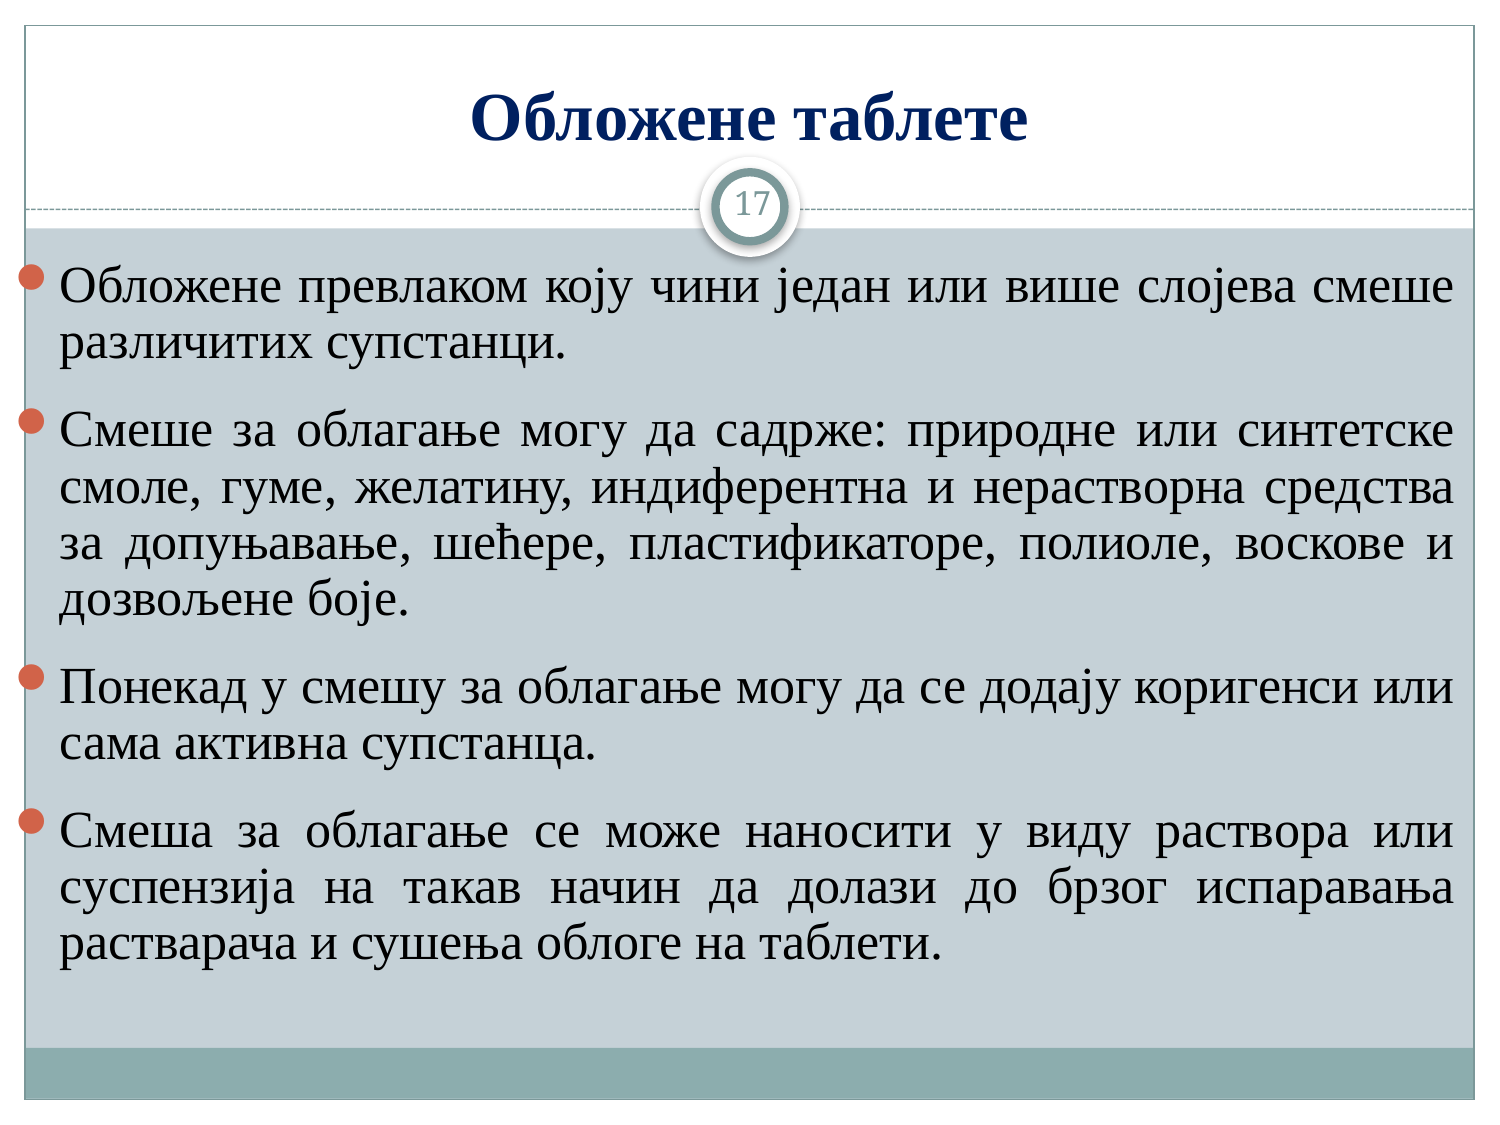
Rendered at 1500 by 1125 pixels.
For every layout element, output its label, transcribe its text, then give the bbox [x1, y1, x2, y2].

list Обложене превлаком коју чини један или више слојева смеше различитих супстанци. Смеше за облагање могу да садрже: природне или синтетске смоле, гуме, желатину, индиферентна и нерастворна средства за допуњавање, шећере, пластификаторе, полиоле, воскове и дозвољене боје. Понекад у смешу за облагање могу да се додају коригенси или сама активна супстанца. Смеша за облагање се може наносити у виду раствора или суспензија на такав начин да долази до брзог испаравања растварача и сушења облоге на таблети. [0, 250, 1471, 1083]
title Обложене таблете [49, 37, 1450, 162]
slide_number 17 [715, 168, 791, 241]
